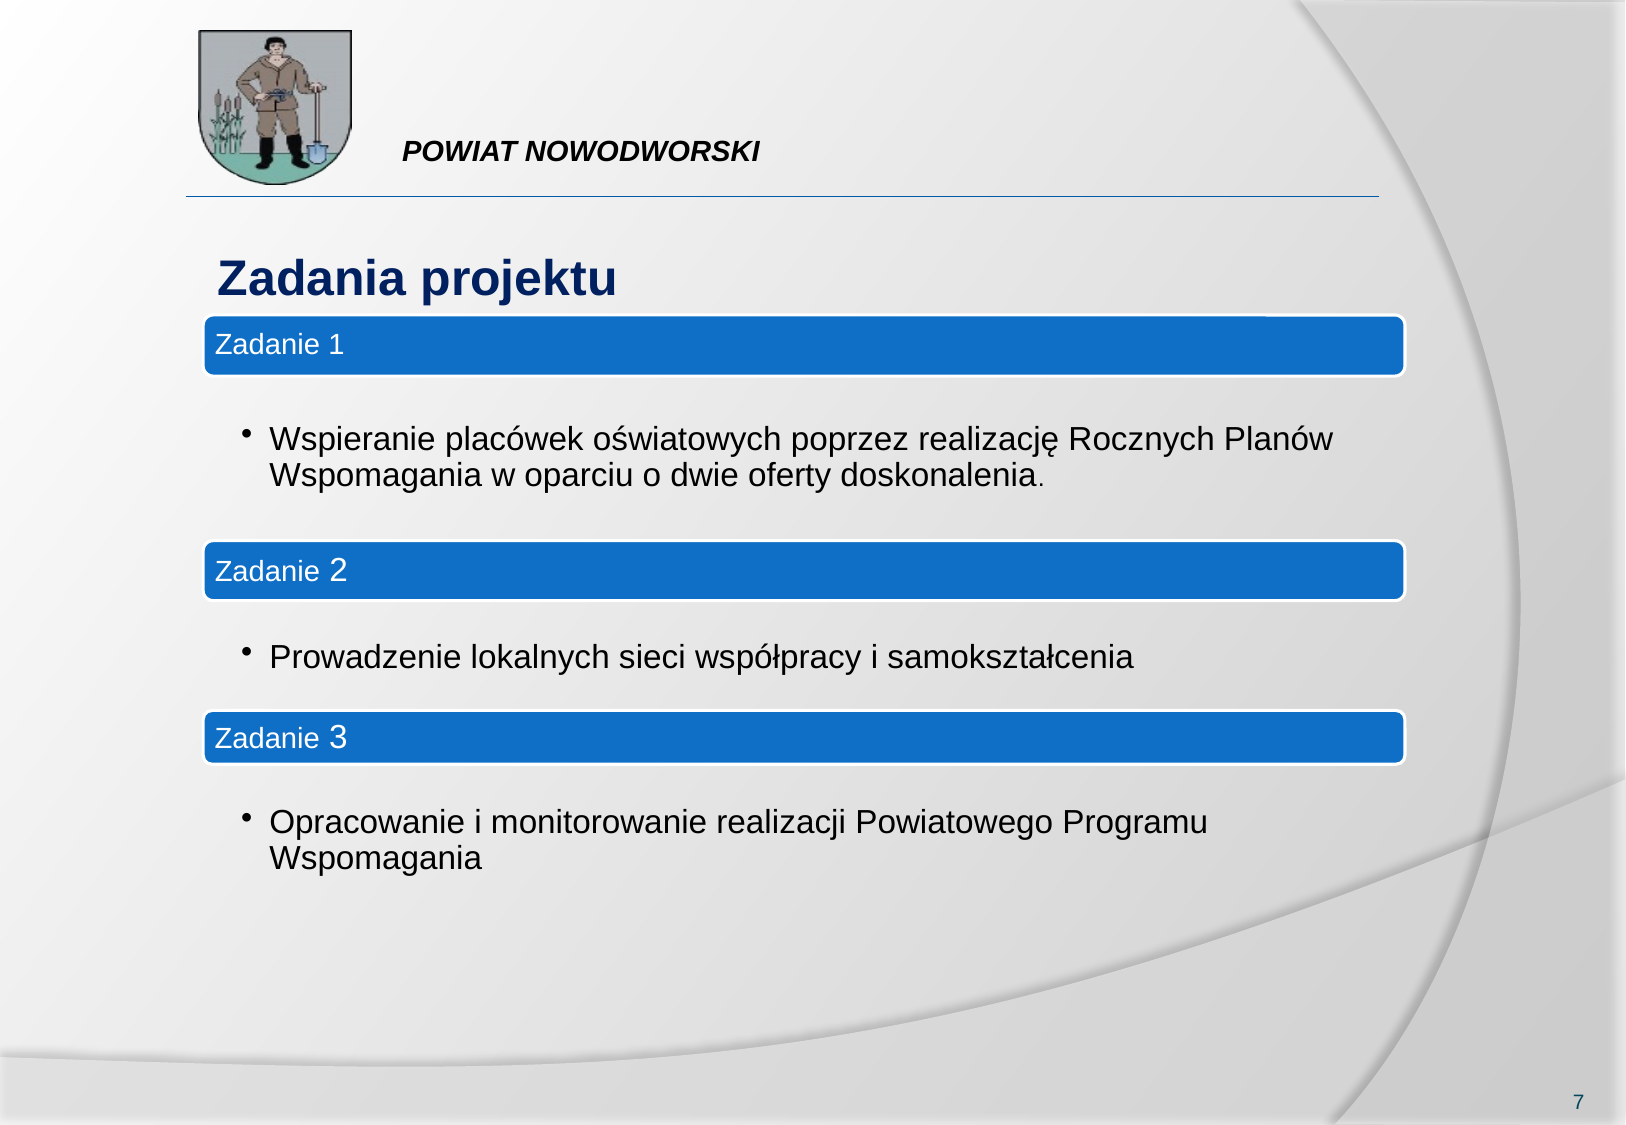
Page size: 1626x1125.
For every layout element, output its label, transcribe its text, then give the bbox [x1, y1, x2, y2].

text_box POWIAT NOWODWORSKI [387, 125, 1203, 176]
picture [197, 30, 352, 185]
slide_number 7 [1448, 1053, 1585, 1114]
text_box Zadania projektu [203, 237, 898, 301]
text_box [202, 310, 1406, 917]
